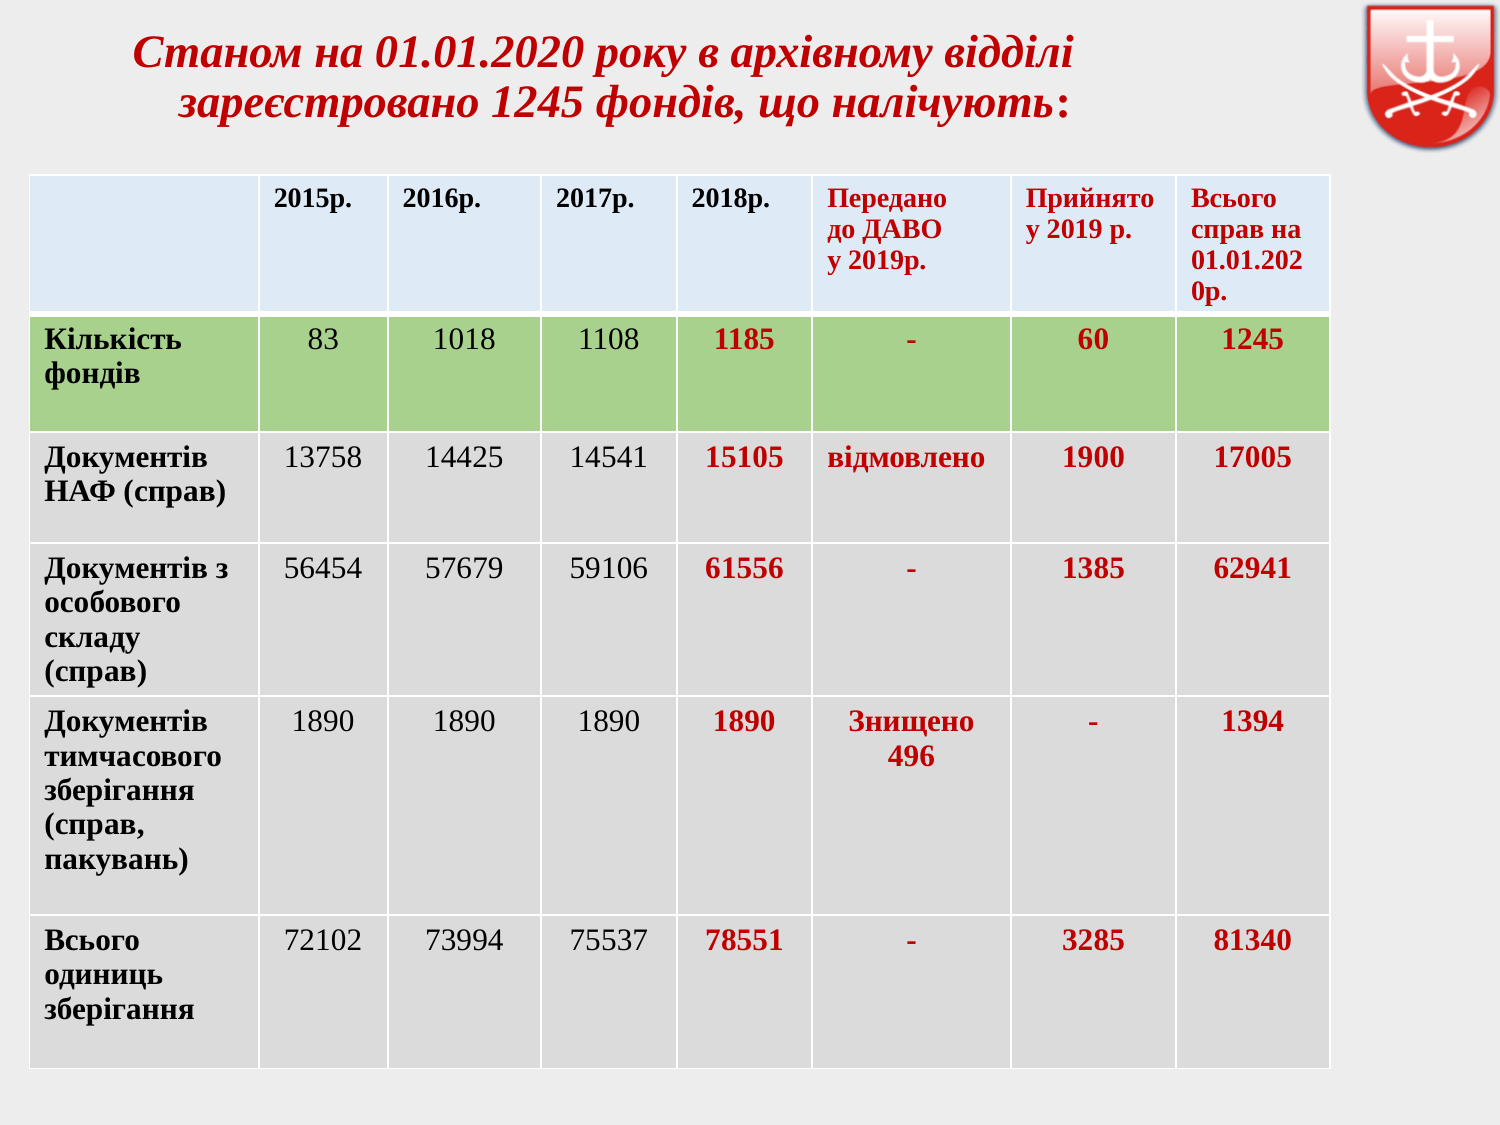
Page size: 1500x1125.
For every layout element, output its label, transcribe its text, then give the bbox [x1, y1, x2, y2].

table_cell 1890 [542, 697, 676, 914]
table_header [30, 176, 258, 311]
table_cell - [1012, 697, 1175, 914]
table_cell 73994 [389, 916, 540, 1068]
table_cell 1900 [1012, 433, 1175, 542]
table_cell 17005 [1177, 433, 1329, 542]
table_header 2017р. [542, 176, 676, 311]
table_cell 62941 [1177, 544, 1329, 695]
picture [1359, 0, 1500, 153]
table_cell Всього одиниць зберігання [30, 916, 258, 1068]
table_cell 60 [1012, 317, 1175, 431]
table_cell Знищено 496 [813, 697, 1010, 914]
table_cell Документів з особового складу (справ) [30, 544, 258, 695]
table_header Прийнято у 2019 р. [1012, 176, 1175, 311]
table_cell 1108 [542, 317, 676, 431]
table_header 2016р. [389, 176, 540, 311]
table_cell відмовлено [813, 433, 1010, 542]
table_cell 59106 [542, 544, 676, 695]
table_cell 14541 [542, 433, 676, 542]
table_cell - [813, 317, 1010, 431]
table_cell - [813, 916, 1010, 1068]
table_cell 3285 [1012, 916, 1175, 1068]
table_header Всього справ на 01.01.2020р. [1177, 176, 1329, 311]
table_cell 1245 [1177, 317, 1329, 431]
table_cell 1890 [260, 697, 387, 914]
table_header 2015р. [260, 176, 387, 311]
table_cell 57679 [389, 544, 540, 695]
table_cell - [813, 544, 1010, 695]
table_cell 56454 [260, 544, 387, 695]
table_header Передано до ДАВО у 2019р. [813, 176, 1010, 311]
table_cell 1018 [389, 317, 540, 431]
table_cell 81340 [1177, 916, 1329, 1068]
title Станом на 01.01.2020 року в архівному відділі зареєстровано 1245 фондів, що налічують: [0, 19, 1360, 173]
table_cell 15105 [678, 433, 811, 542]
table_cell 61556 [678, 544, 811, 695]
table_cell Документів тимчасового зберігання (справ, пакувань) [30, 697, 258, 914]
table_cell 13758 [260, 433, 387, 542]
table_cell 1394 [1177, 697, 1329, 914]
table_cell 1385 [1012, 544, 1175, 695]
table_cell Документів НАФ (справ) [30, 433, 258, 542]
table_cell 78551 [678, 916, 811, 1068]
table_cell 1890 [389, 697, 540, 914]
table_cell Кількість фондів [30, 317, 258, 431]
table_cell 75537 [542, 916, 676, 1068]
table_cell 83 [260, 317, 387, 431]
table_cell 1185 [678, 317, 811, 431]
table_cell 1890 [678, 697, 811, 914]
table_cell 14425 [389, 433, 540, 542]
table_cell 72102 [260, 916, 387, 1068]
table_header 2018р. [678, 176, 811, 311]
